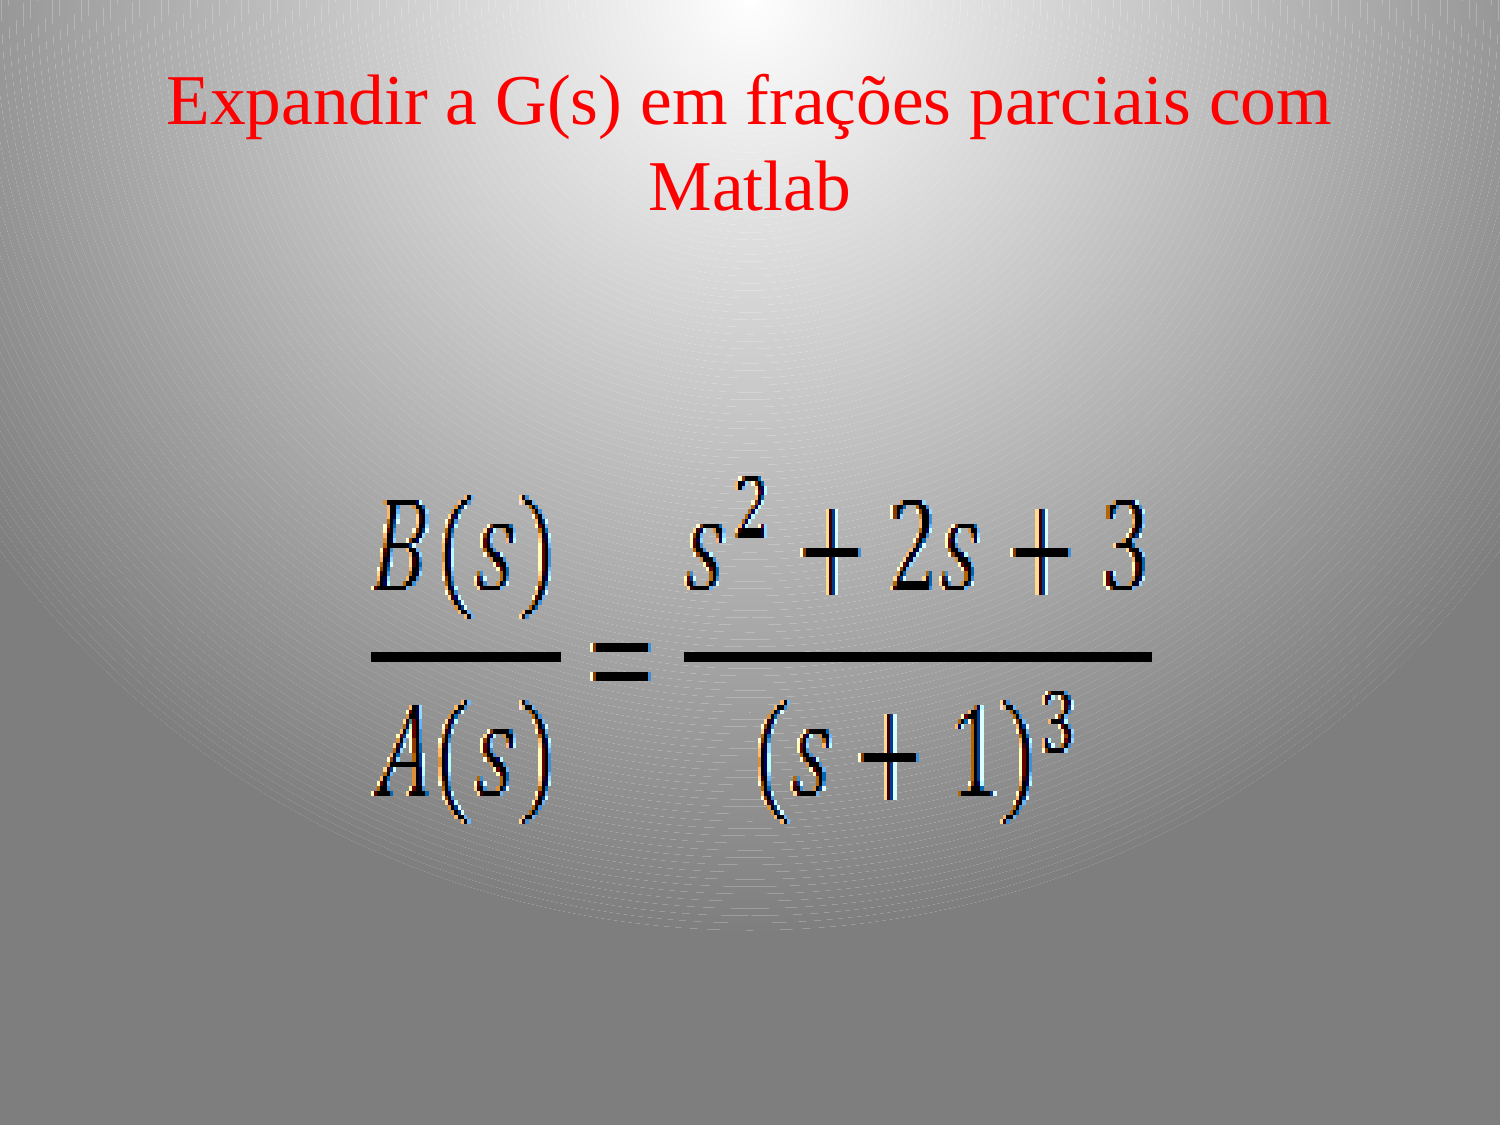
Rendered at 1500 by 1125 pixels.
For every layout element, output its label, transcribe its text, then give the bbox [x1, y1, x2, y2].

picture [371, 467, 1152, 859]
title Expandir a G(s) em frações parciais com Matlab [75, 45, 1425, 233]
